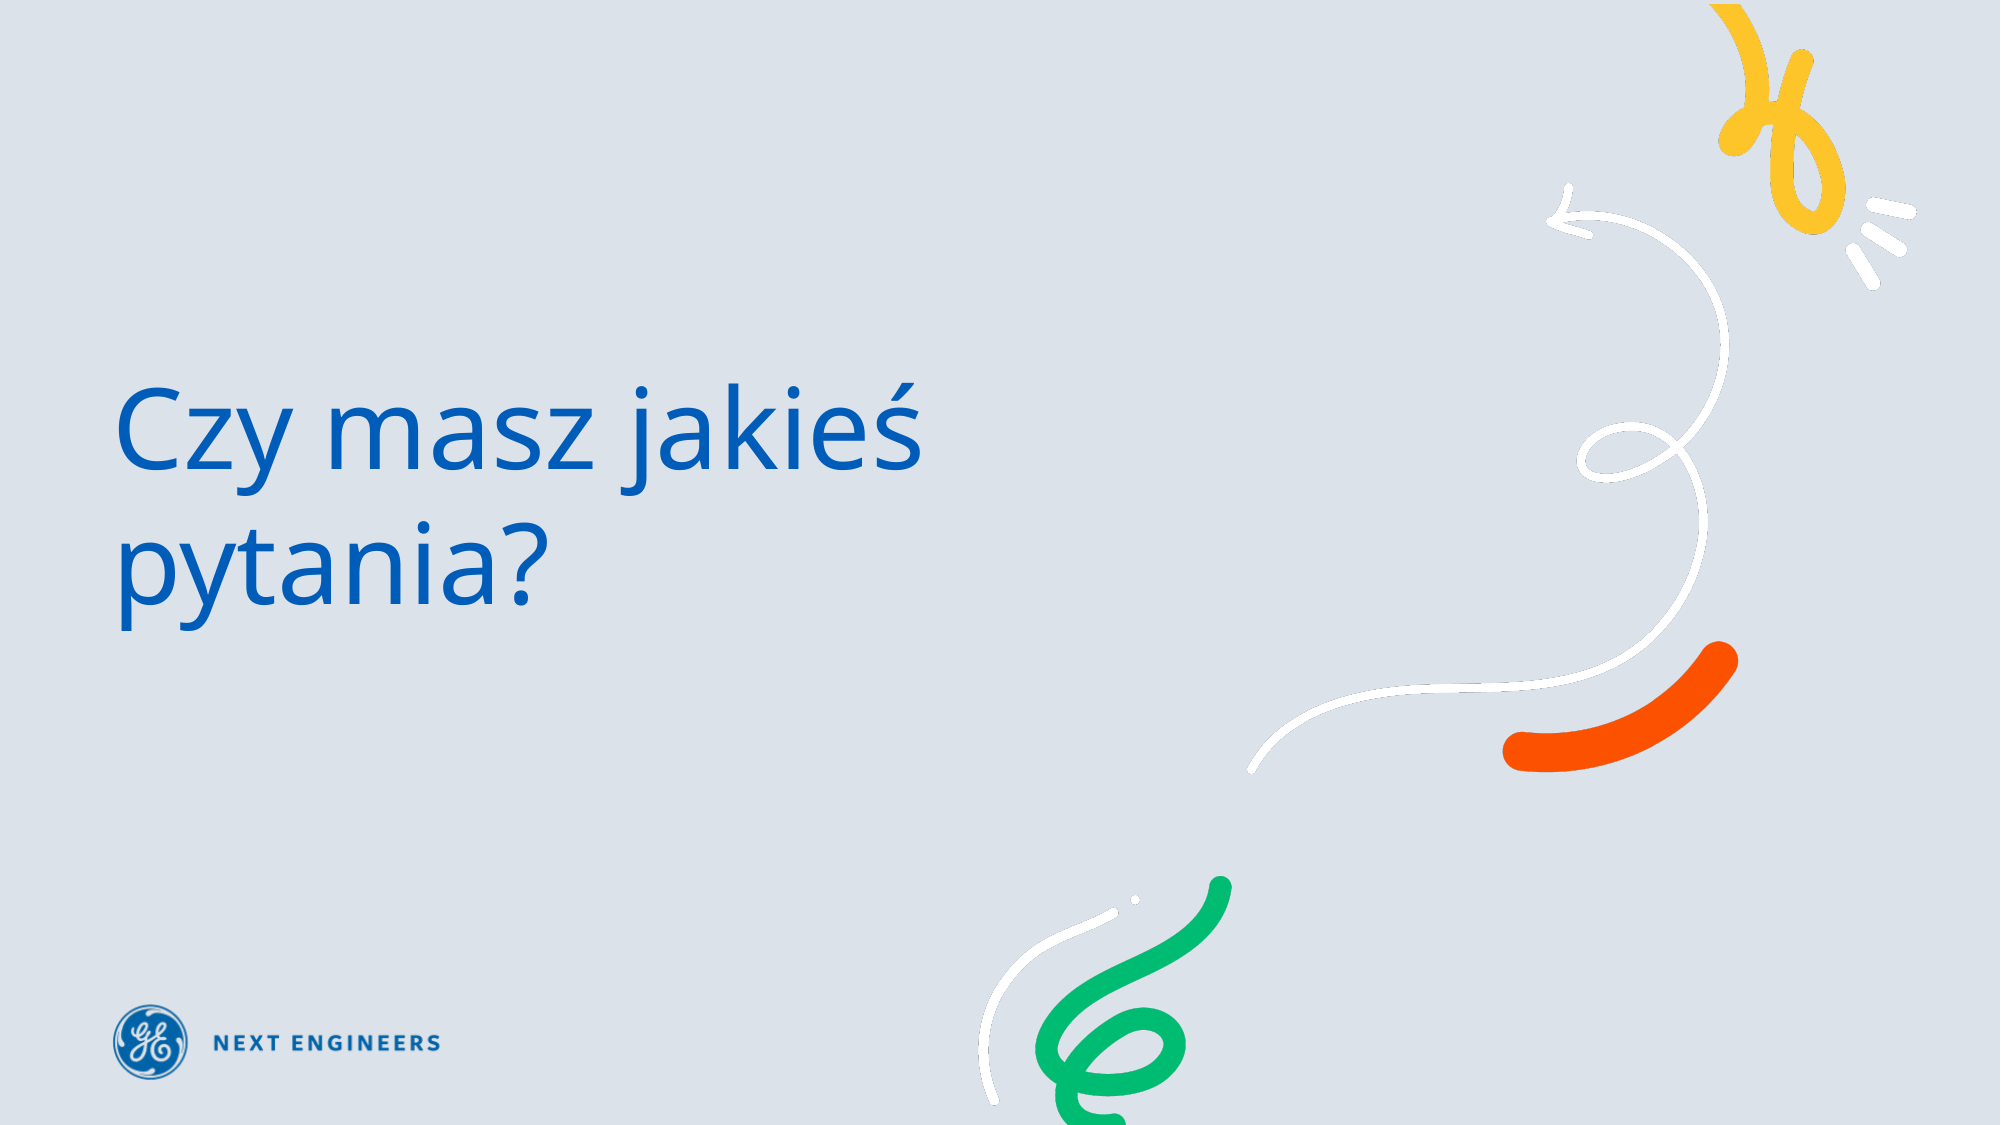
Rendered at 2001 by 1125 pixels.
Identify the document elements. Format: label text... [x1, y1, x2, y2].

picture [960, 4, 2000, 1125]
list Czy masz jakieś pytania? [112, 357, 1332, 648]
picture [85, 987, 468, 1094]
